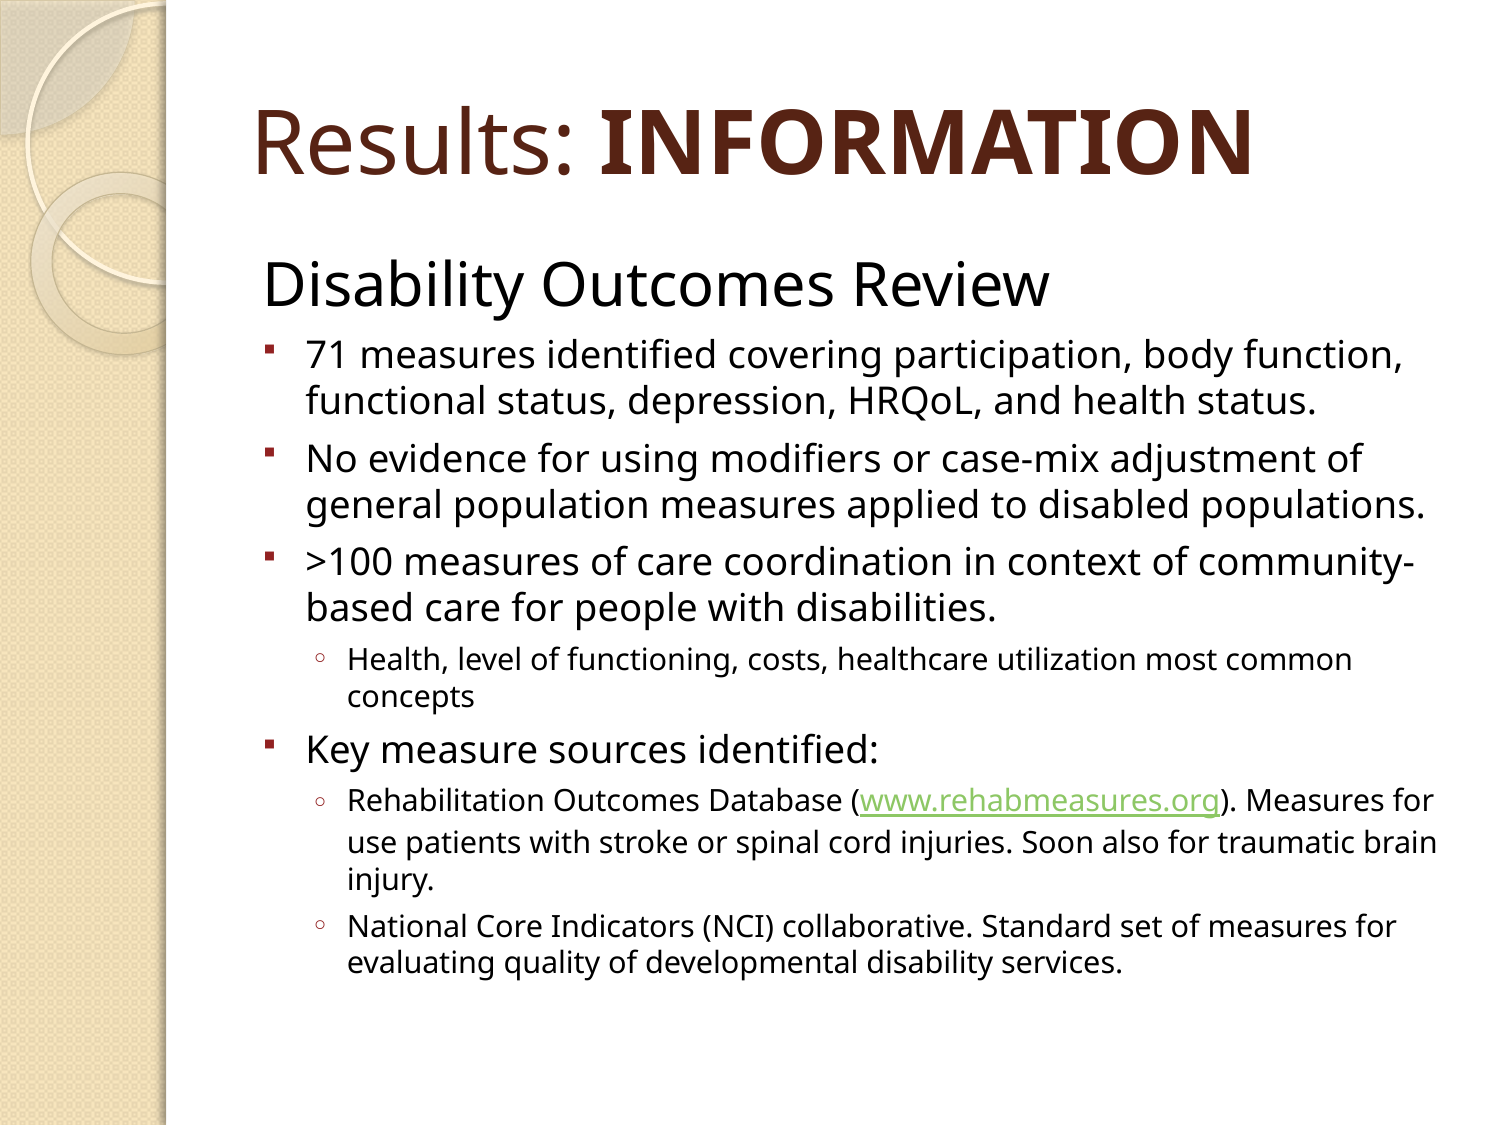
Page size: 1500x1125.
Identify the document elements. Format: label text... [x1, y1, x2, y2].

list Disability Outcomes Review 71 measures identified covering participation, body function, functional status, depression, HRQoL, and health status. No evidence for using modifiers or case-mix adjustment of general population measures applied to disabled populations. >100 measures of care coordination in context of community-based care for people with disabilities. Health, level of functioning, costs, healthcare utilization most common concepts Key measure sources identified: Rehabilitation Outcomes Database (www.rehabmeasures.org). Measures for use patients with stroke or spinal cord injuries. Soon also for traumatic brain injury. National Core Indicators (NCI) collaborative. Standard set of measures for evaluating quality of developmental disability services. [235, 237, 1466, 1025]
title Results: Information [235, 45, 1466, 233]
